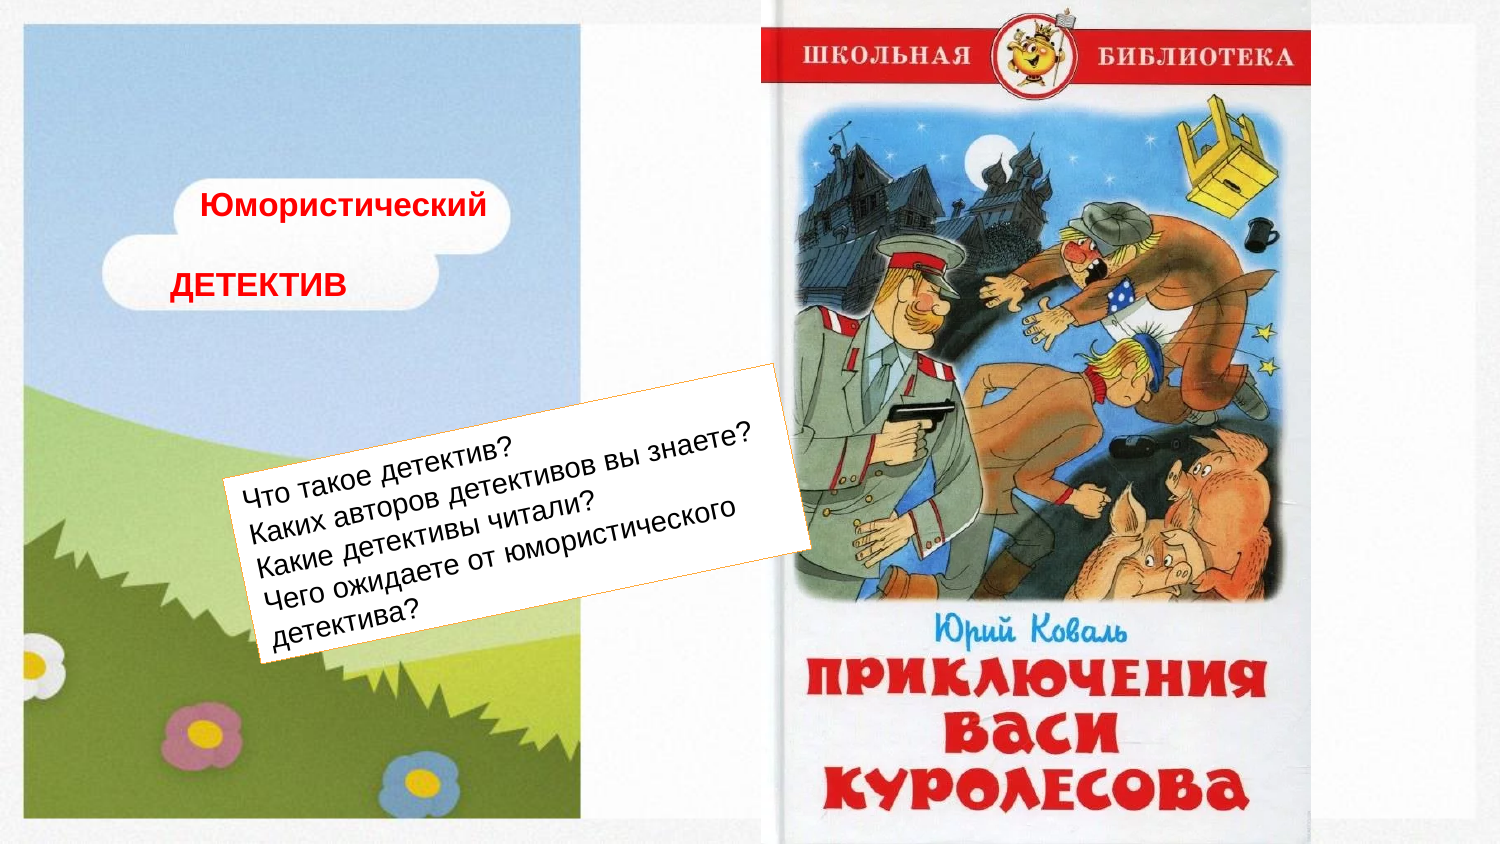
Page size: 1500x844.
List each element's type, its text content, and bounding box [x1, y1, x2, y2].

picture [0, 0, 1500, 844]
text_box Юмористический ДЕТЕКТИВ [35, 175, 528, 311]
text_box Что такое детектив? Каких авторов детективов вы знаете? Какие детективы читали? Чего ожидаете от юмористического детектива? [222, 366, 756, 664]
